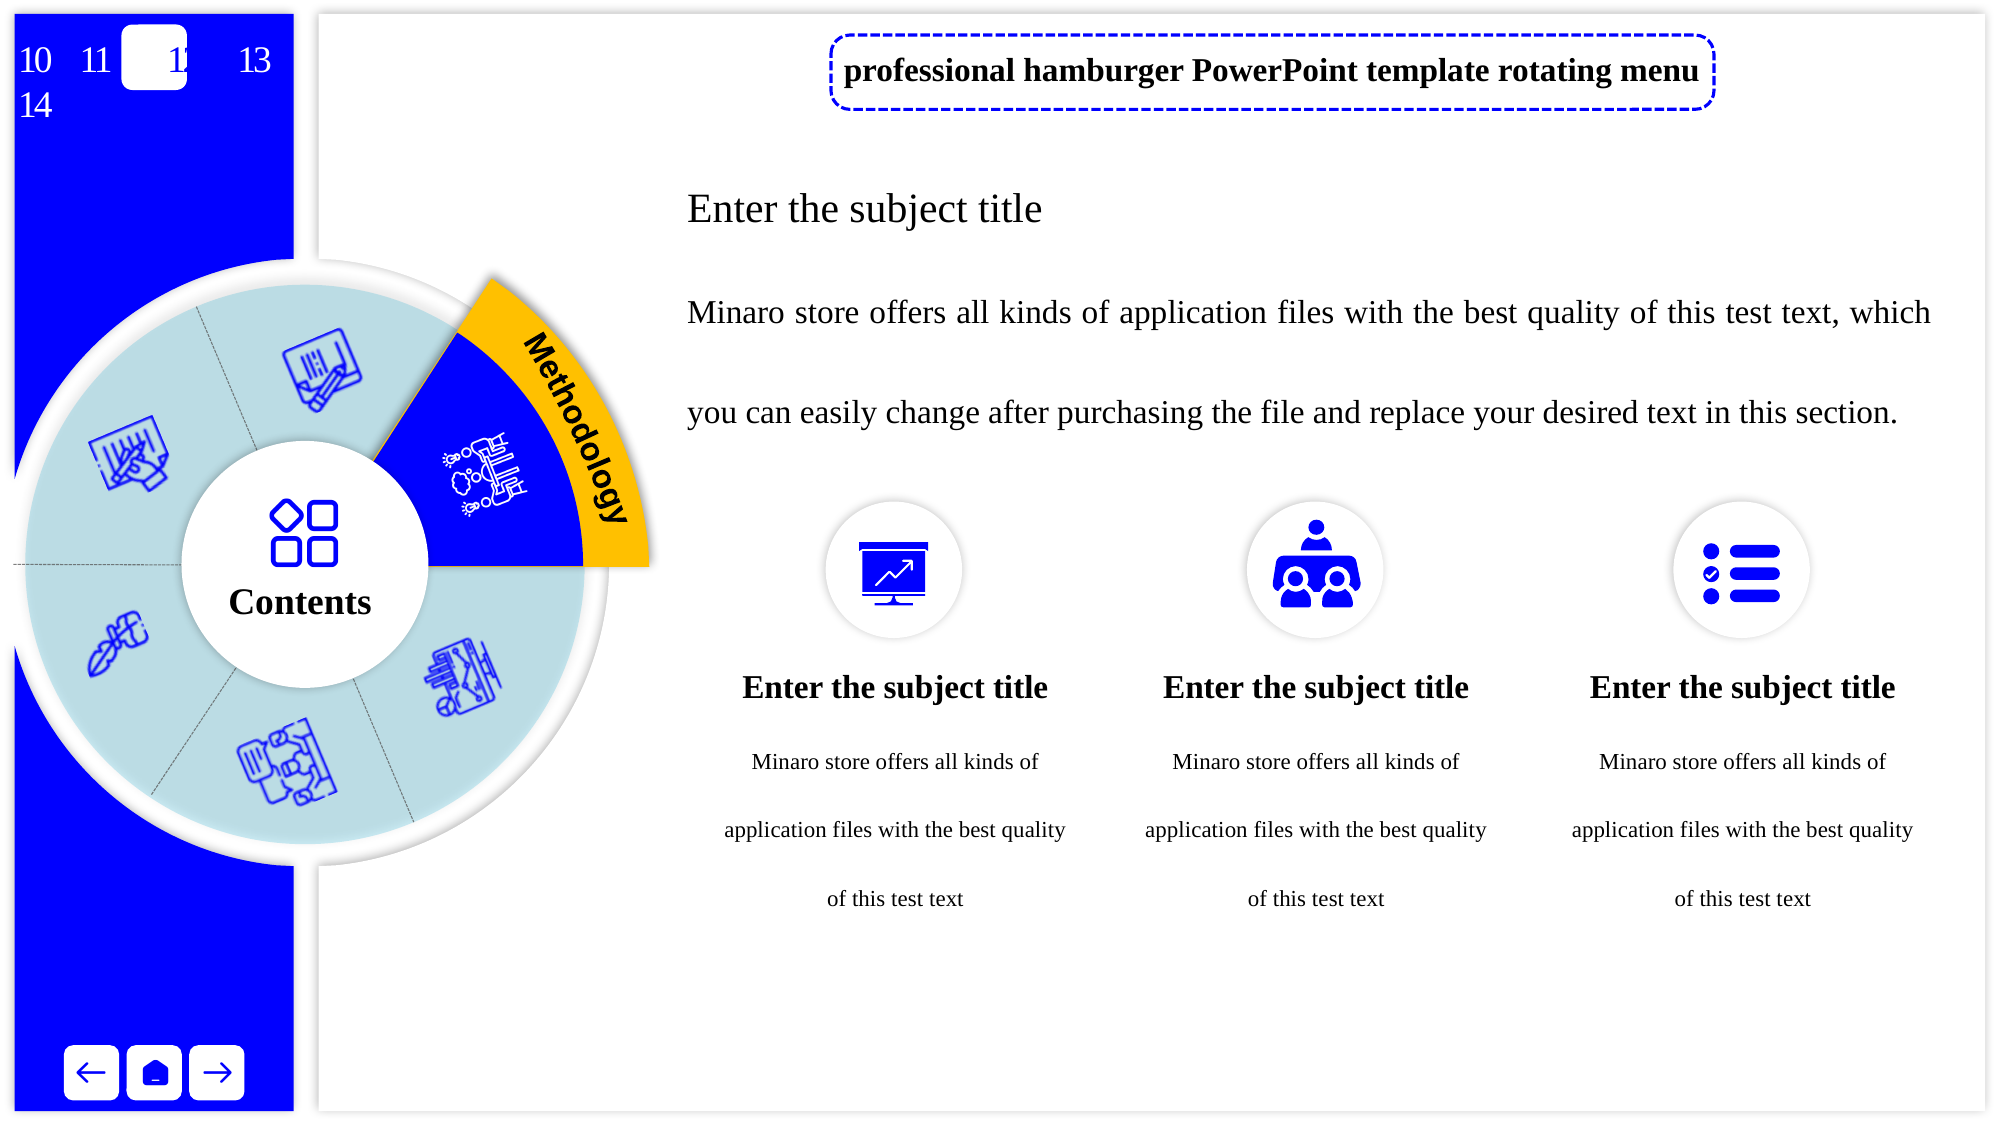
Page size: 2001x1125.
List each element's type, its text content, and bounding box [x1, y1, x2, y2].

text_box professional hamburger PowerPoint template rotating menu [829, 41, 1829, 96]
text_box [830, 96, 1715, 111]
text_box [580, 520, 585, 568]
picture [448, 438, 519, 509]
text_box Enter the subject title Minaro store offers all kinds of application files with the best quality of this test text [706, 657, 1085, 919]
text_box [1673, 501, 1810, 639]
text_box Enter the subject title Minaro store offers all kinds of application files with the best quality of this test text, which you can easily change after purchasing the file and replace your desired text in this section. [672, 173, 1949, 438]
picture [266, 495, 343, 572]
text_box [825, 501, 963, 639]
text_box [1246, 501, 1384, 639]
picture [202, 1056, 233, 1088]
picture [75, 1057, 107, 1088]
text_box Enter the subject title Minaro store offers all kinds of application files with the best quality of this test text [1553, 657, 1933, 919]
picture [140, 1056, 171, 1088]
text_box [19, 281, 580, 853]
text_box 10 11 12 13 14 [3, 27, 302, 88]
text_box [580, 364, 651, 569]
text_box Enter the subject title Minaro store offers all kinds of application files with the best quality of this test text [1126, 657, 1506, 919]
text_box [834, 33, 1711, 41]
